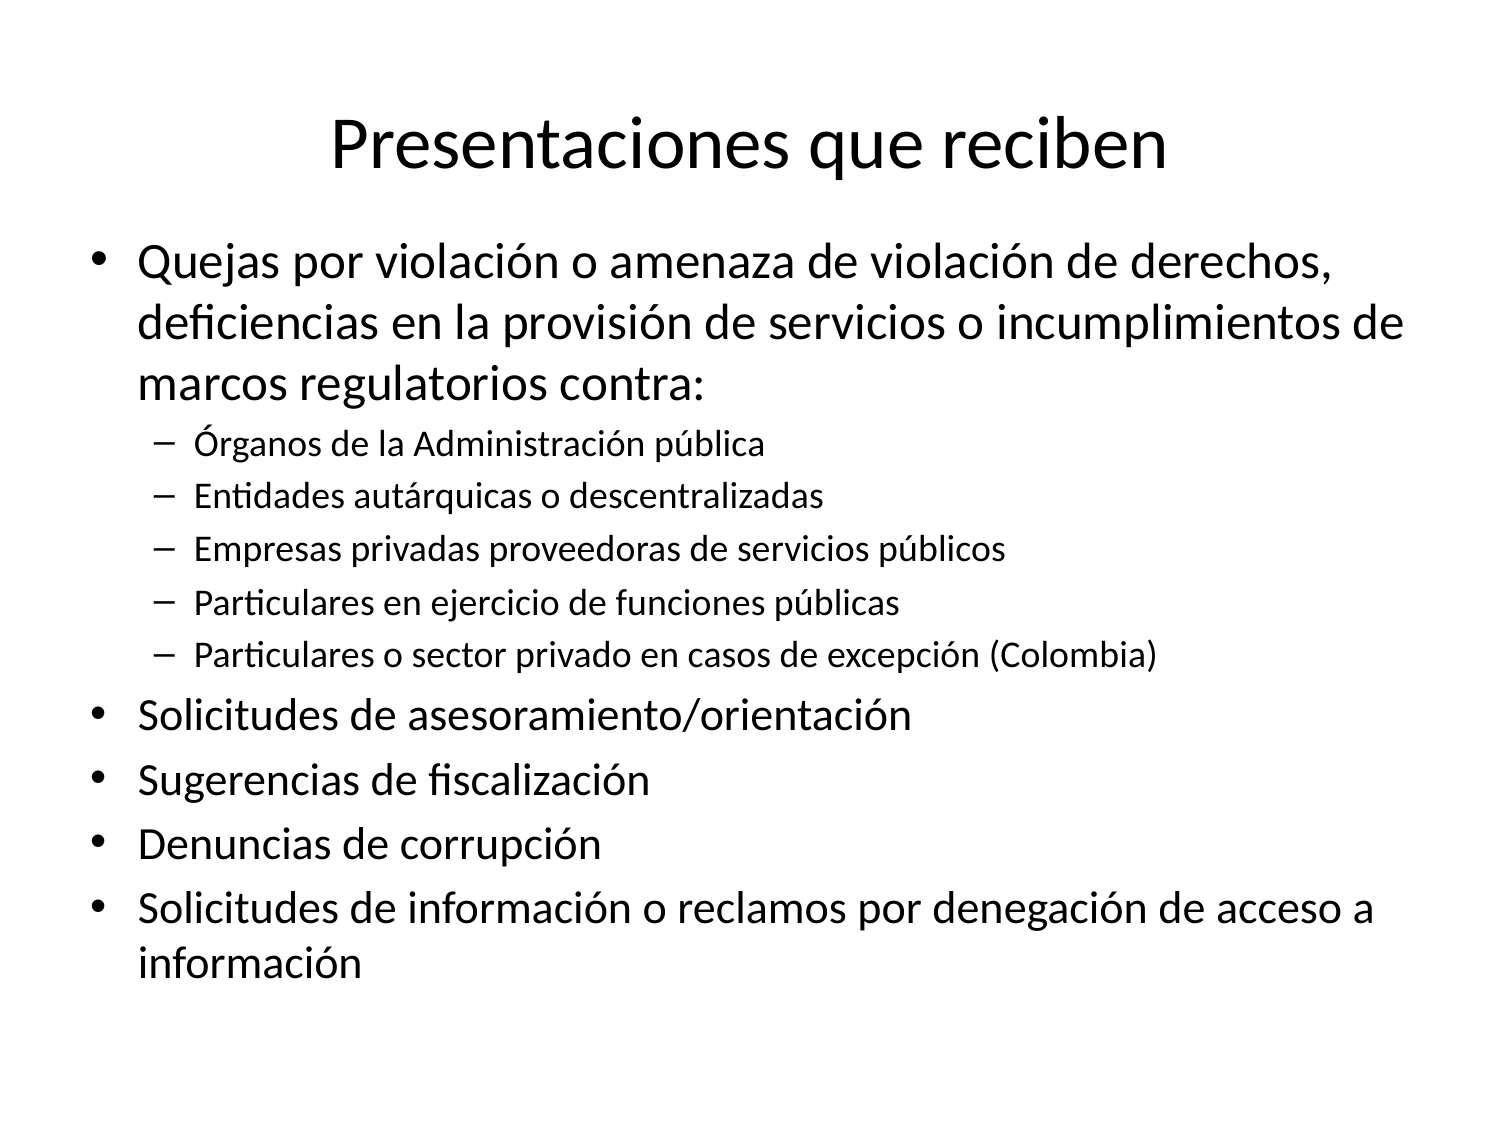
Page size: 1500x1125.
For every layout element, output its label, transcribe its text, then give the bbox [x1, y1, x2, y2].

list Quejas por violación o amenaza de violación de derechos, deficiencias en la provisión de servicios o incumplimientos de marcos regulatorios contra: Órganos de la Administración pública Entidades autárquicas o descentralizadas Empresas privadas proveedoras de servicios públicos Particulares en ejercicio de funciones públicas Particulares o sector privado en casos de excepción (Colombia) Solicitudes de asesoramiento/orientación Sugerencias de fiscalización Denuncias de corrupción Solicitudes de información o reclamos por denegación de acceso a información [75, 219, 1425, 1005]
title Presentaciones que reciben [75, 45, 1425, 219]
